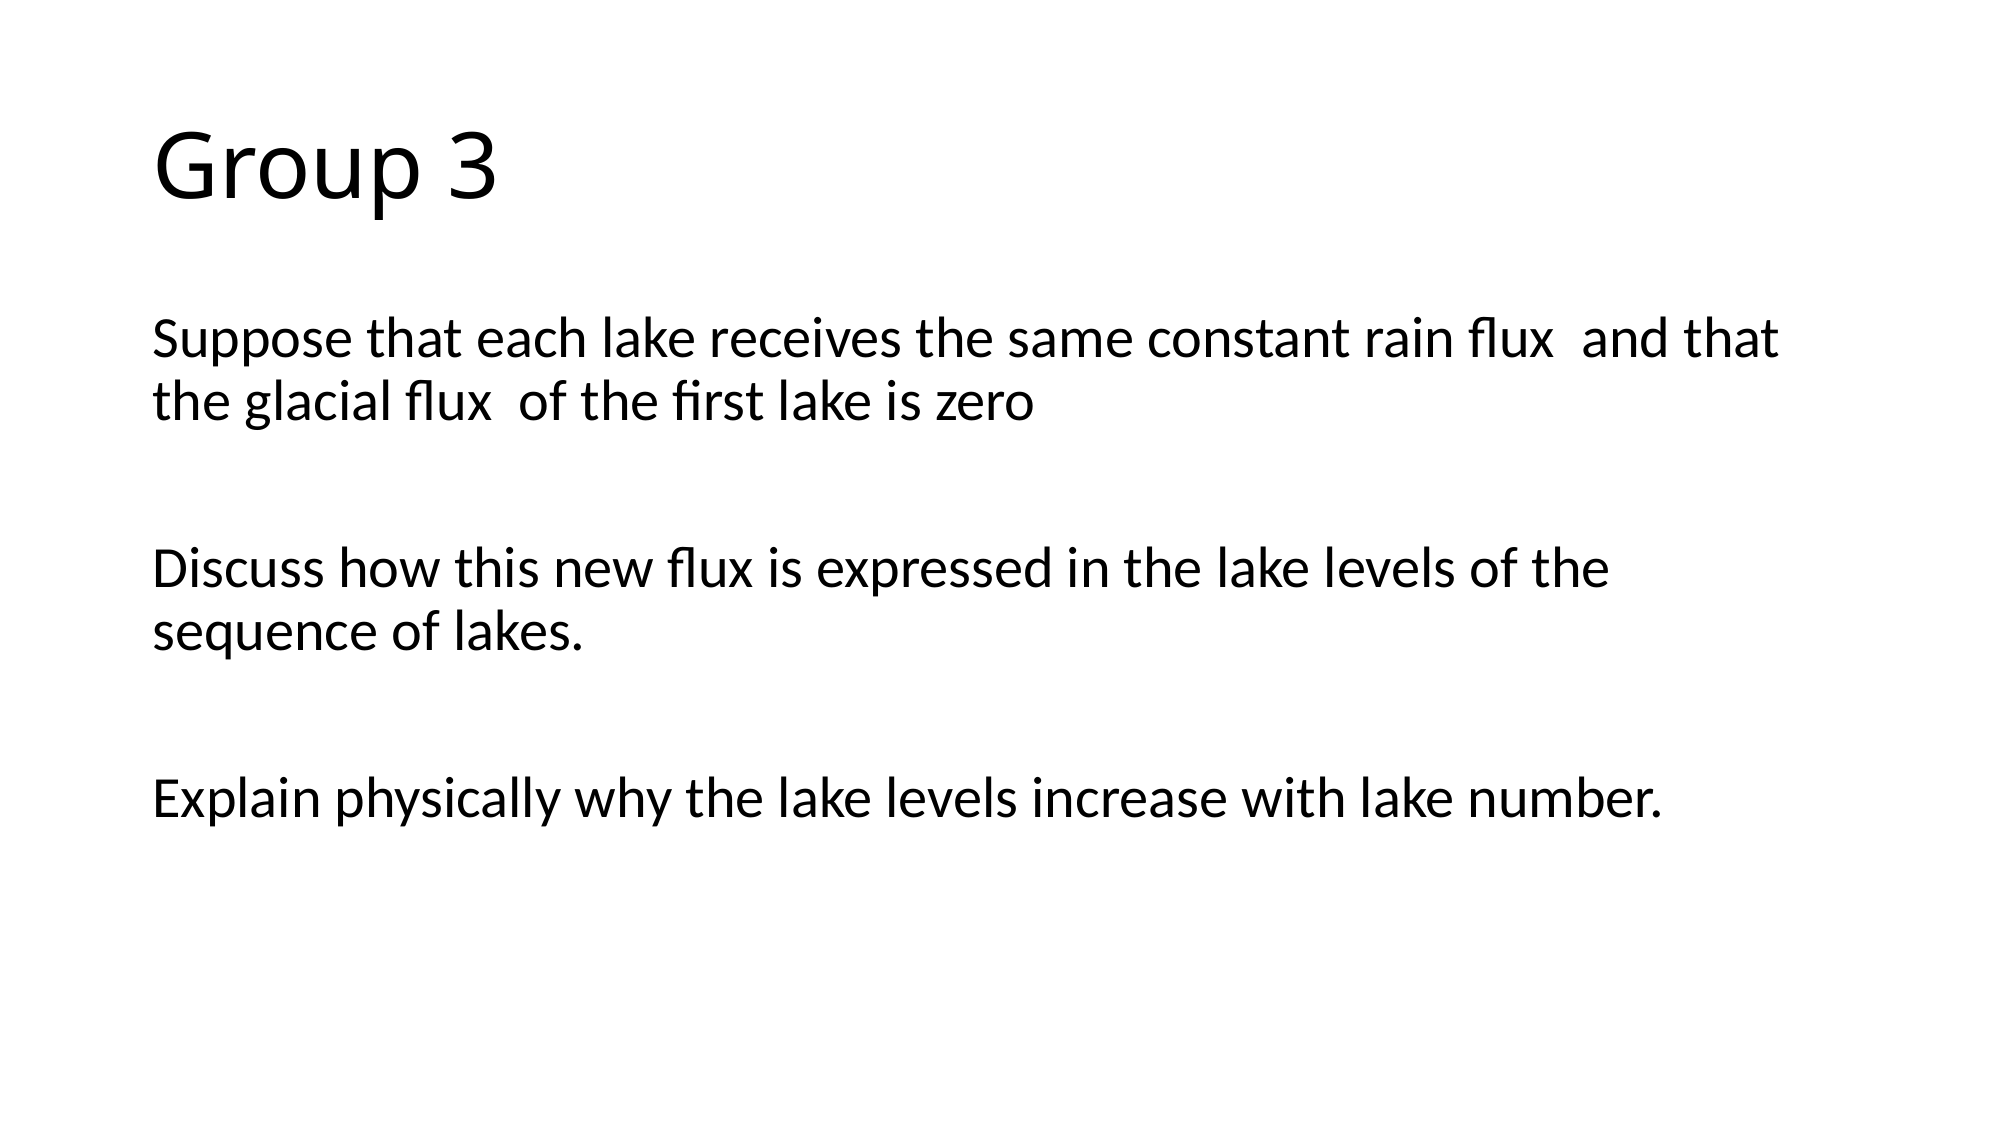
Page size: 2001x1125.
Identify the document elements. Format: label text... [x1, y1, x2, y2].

title Group 3 [137, 59, 1863, 278]
